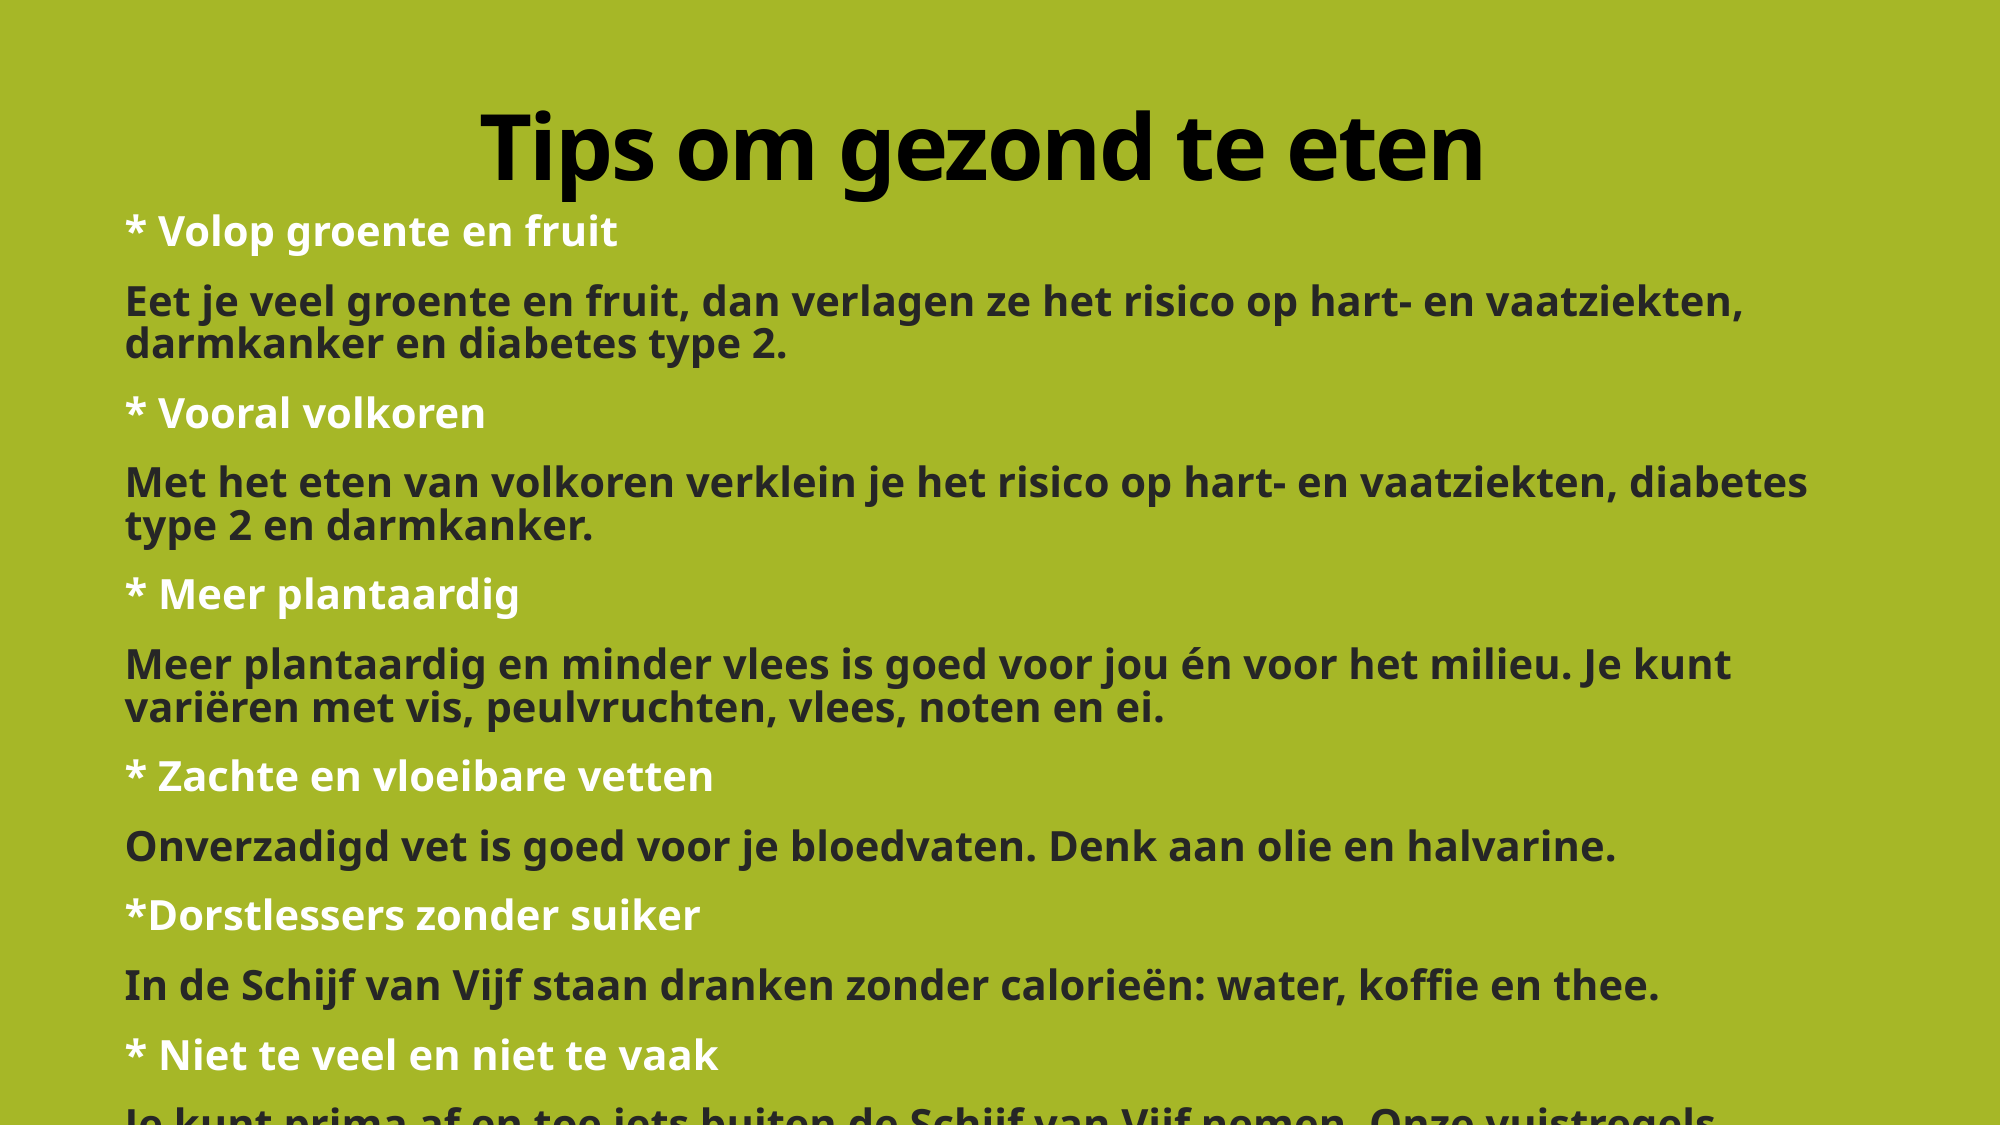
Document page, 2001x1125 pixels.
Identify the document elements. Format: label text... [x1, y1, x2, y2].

subtitle * Volop groente en fruit Eet je veel groente en fruit, dan verlagen ze het risico op hart- en vaatziekten, darmkanker en diabetes type 2. * Vooral volkoren Met het eten van volkoren verklein je het risico op hart- en vaatziekten, diabetes type 2 en darmkanker. * Meer plantaardig Meer plantaardig en minder vlees is goed voor jou én voor het milieu. Je kunt variëren met vis, peulvruchten, vlees, noten en ei. * Zachte en vloeibare vetten Onverzadigd vet is goed voor je bloedvaten. Denk aan olie en halvarine. *Dorstlessers zonder suiker In de Schijf van Vijf staan dranken zonder calorieën: water, koffie en thee. * Niet te veel en niet te vaak Je kunt prima af en toe iets buiten de Schijf van Vijf nemen. Onze vuistregels geven houvast. [109, 205, 1868, 961]
title Tips om gezond te eten [98, 45, 1868, 206]
